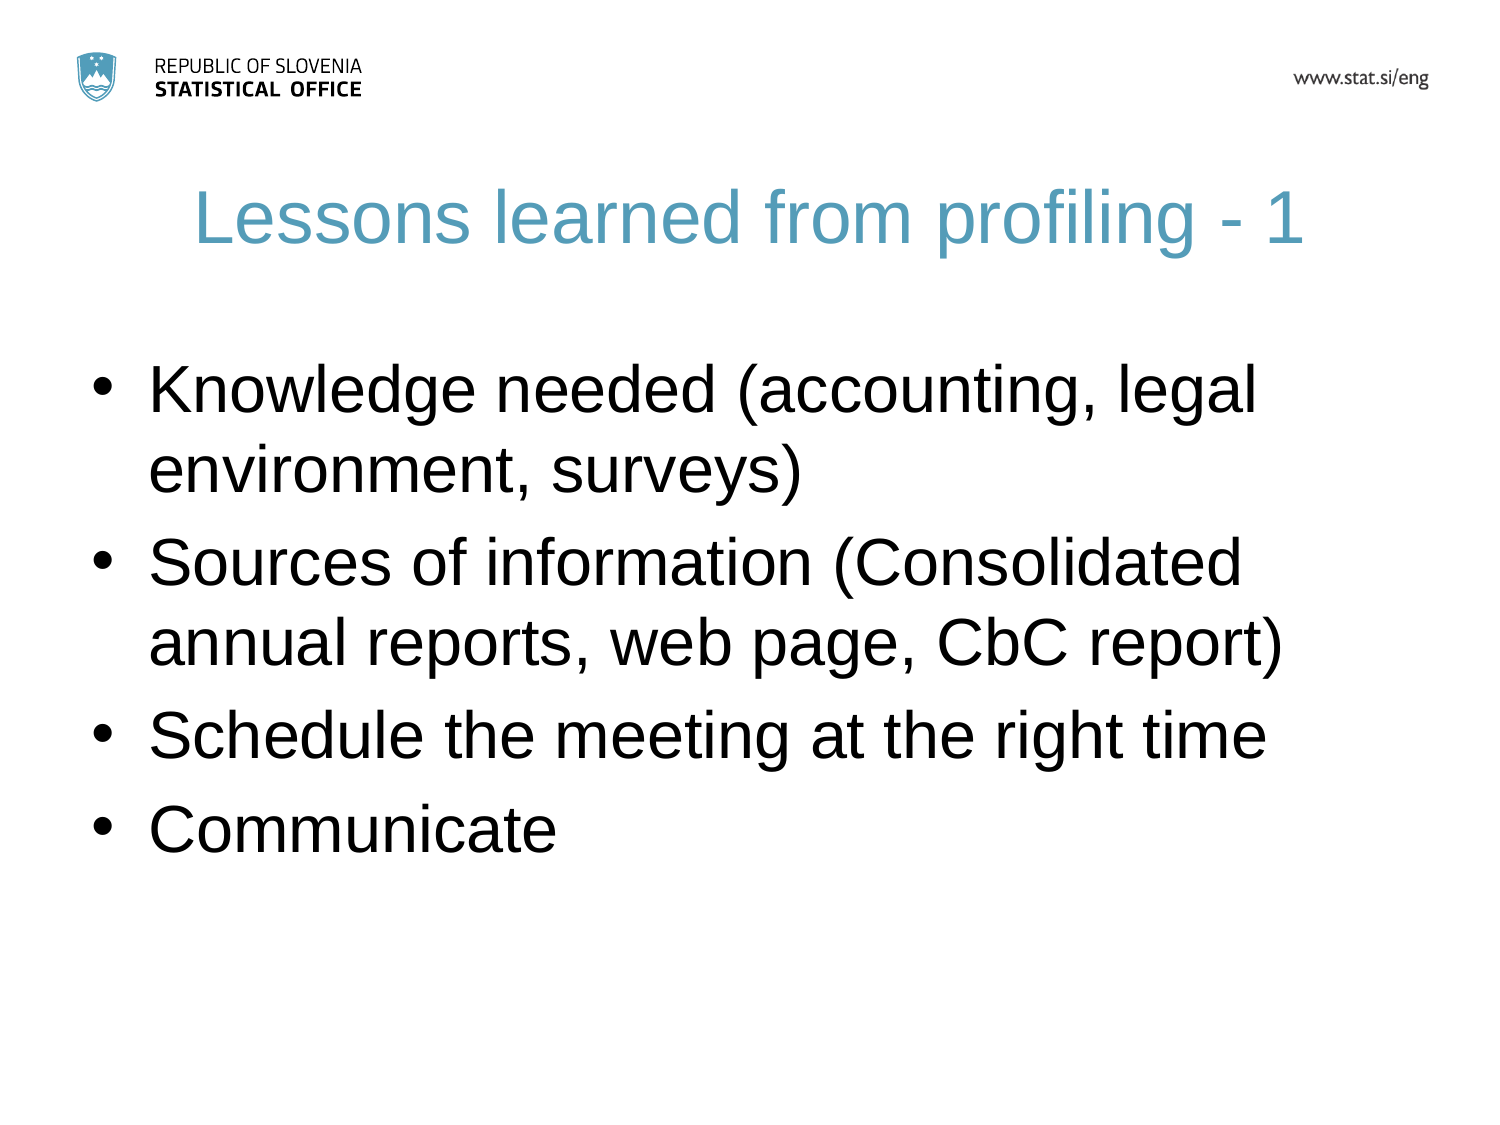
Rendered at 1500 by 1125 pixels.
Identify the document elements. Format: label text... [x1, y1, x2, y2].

list Knowledge needed (accounting, legal environment, surveys) Sources of information (Consolidated annual reports, web page, CbC report) Schedule the meeting at the right time Communicate [76, 338, 1424, 1000]
picture [1293, 62, 1436, 92]
title Lessons learned from profiling - 1 [75, 113, 1425, 315]
